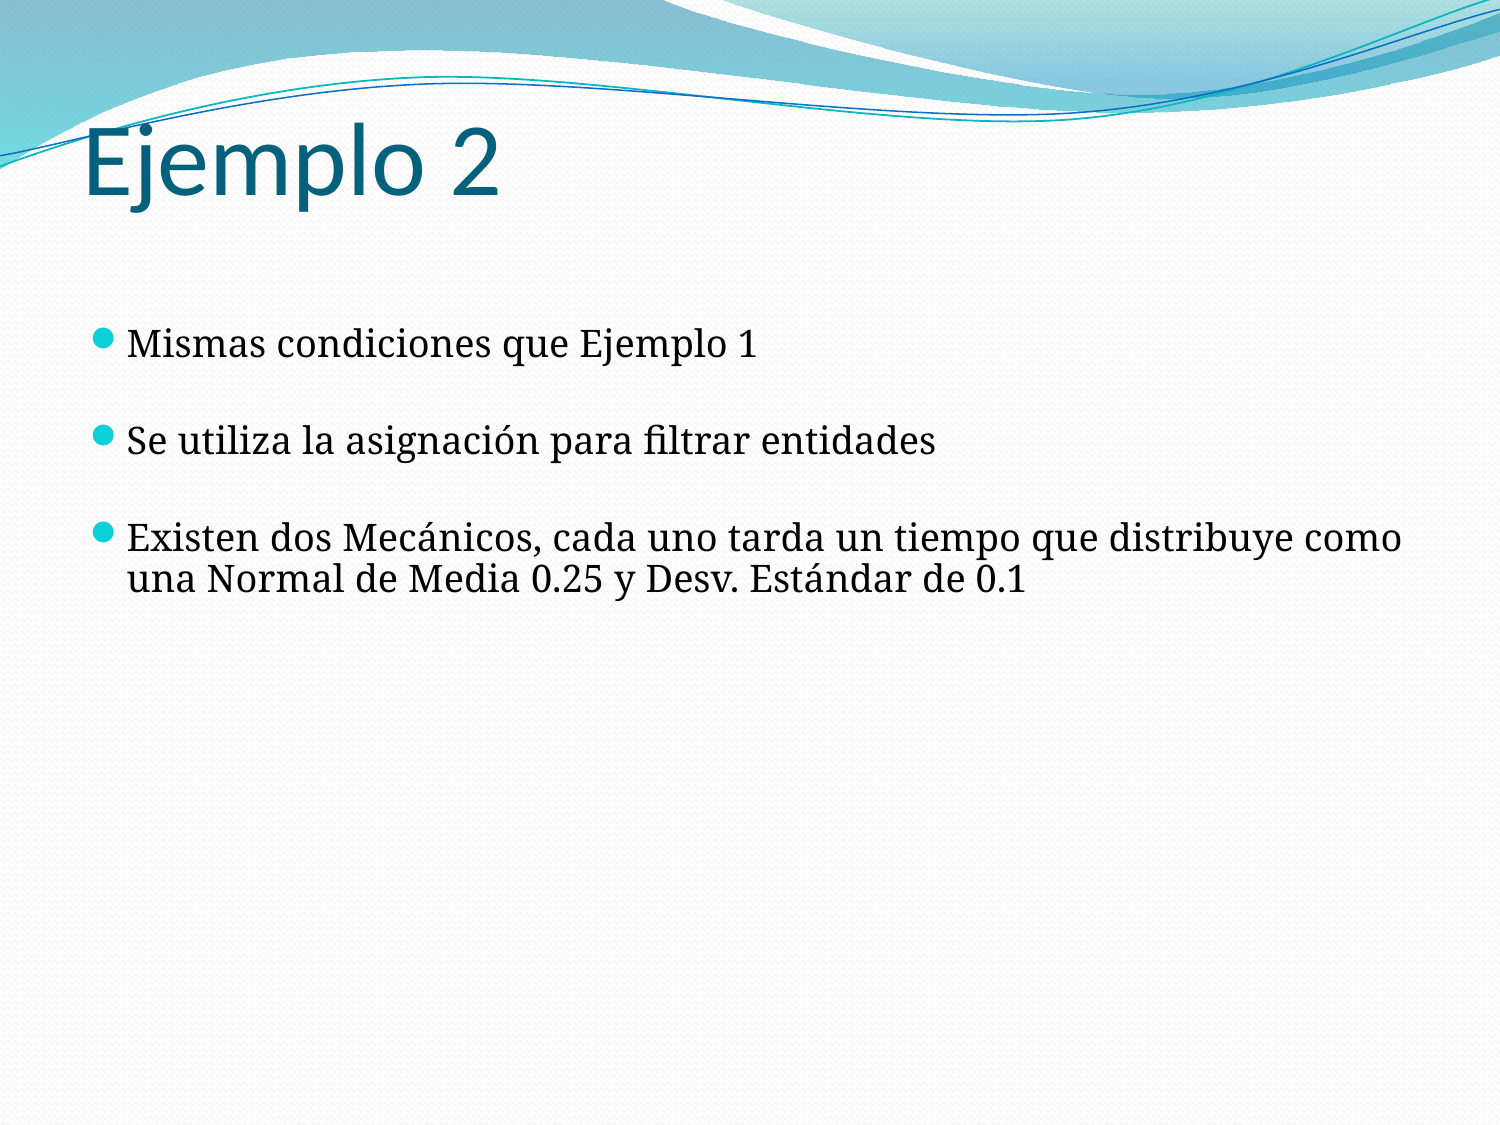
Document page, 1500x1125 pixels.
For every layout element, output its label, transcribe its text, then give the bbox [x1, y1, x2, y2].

list Mismas condiciones que Ejemplo 1 Se utiliza la asignación para filtrar entidades Existen dos Mecánicos, cada uno tarda un tiempo que distribuye como una Normal de Media 0.25 y Desv. Estándar de 0.1 [75, 317, 1425, 610]
title Ejemplo 2 [82, 82, 1232, 216]
